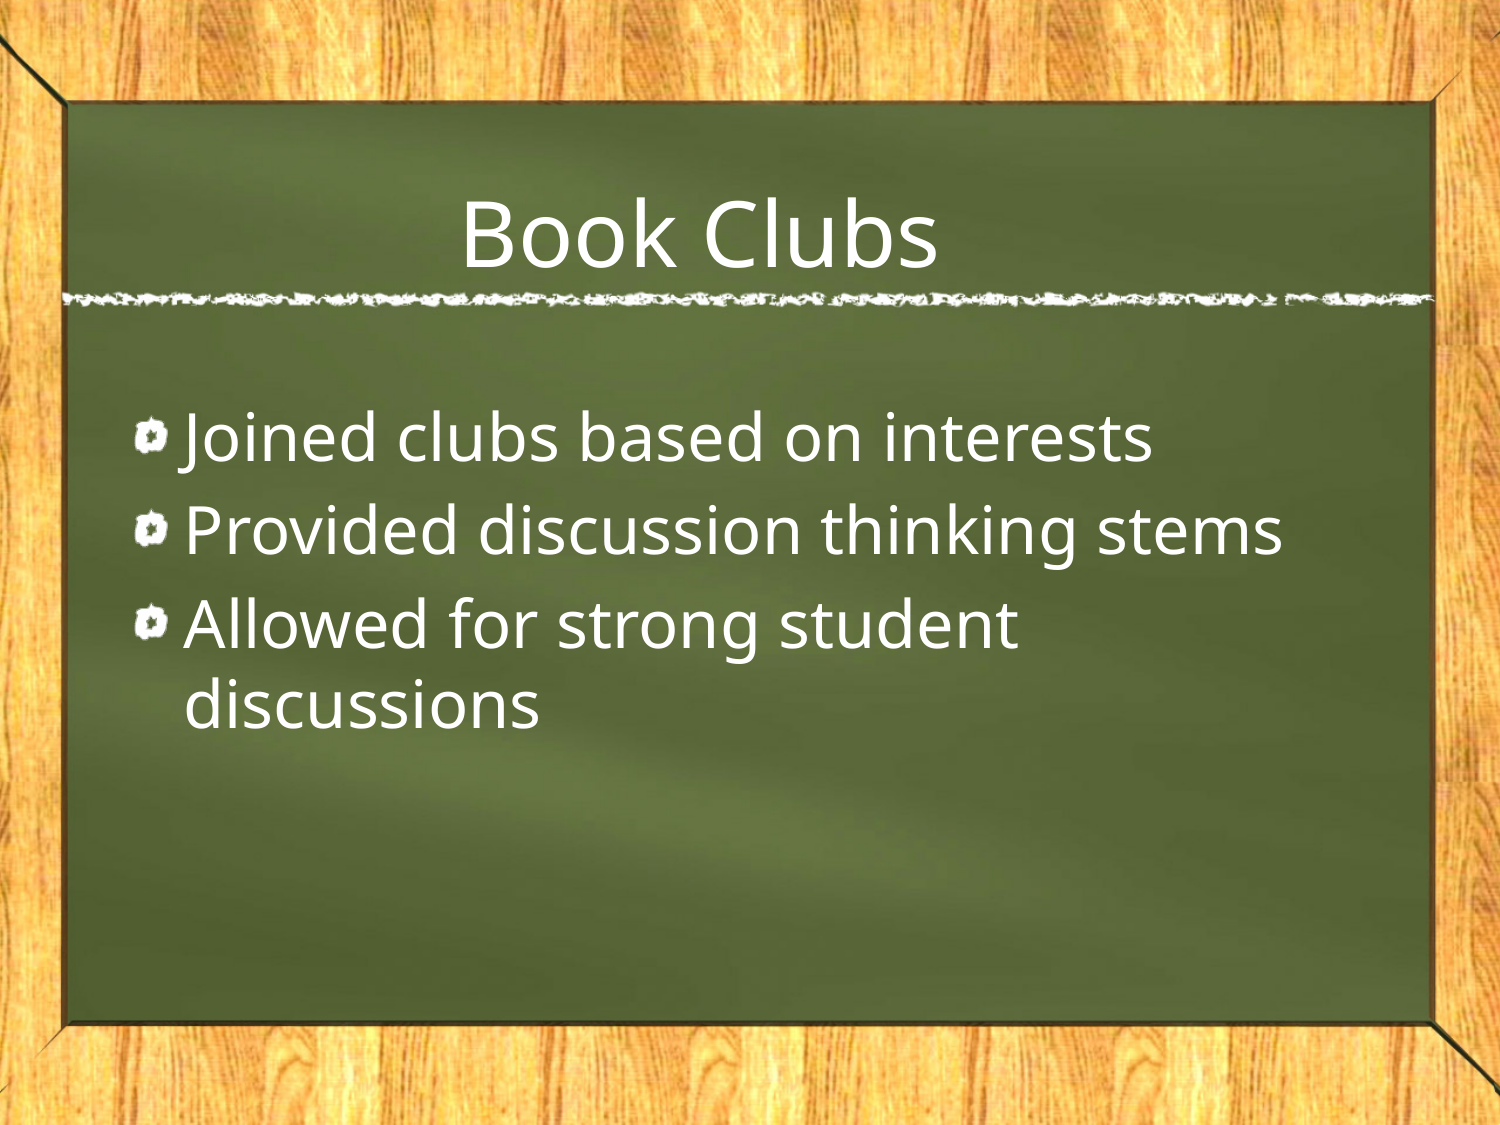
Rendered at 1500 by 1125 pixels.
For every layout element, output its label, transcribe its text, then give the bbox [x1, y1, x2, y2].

list Joined clubs based on interests Provided discussion thinking stems Allowed for strong student discussions [112, 387, 1388, 1063]
picture [0, 0, 1500, 1125]
title Book Clubs [112, 137, 1288, 326]
